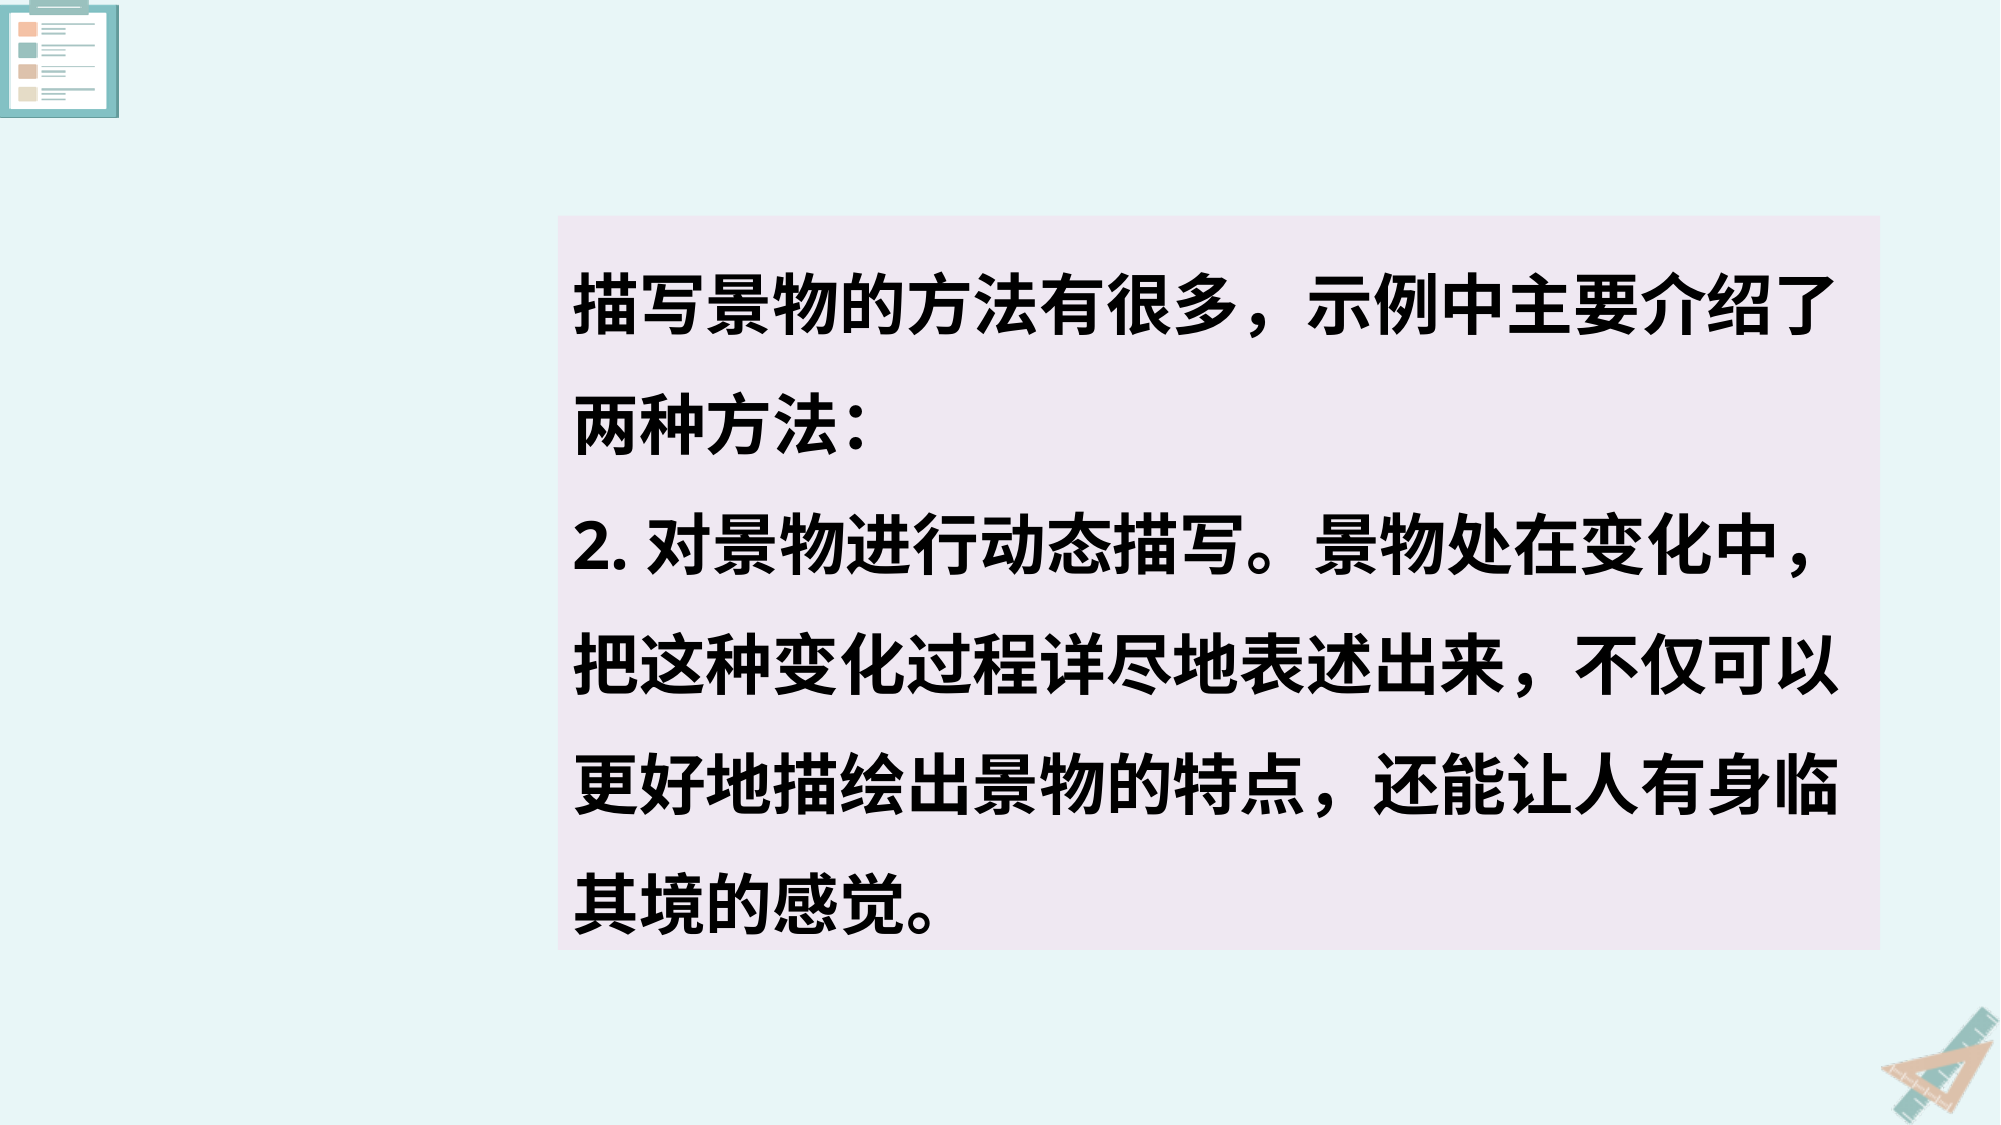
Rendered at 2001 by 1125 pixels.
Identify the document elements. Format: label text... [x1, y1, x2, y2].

text_box 描写景物的方法有很多，示例中主要介绍了两种方法： 2.对景物进行动态描写。景物处在变化中，把这种变化过程详尽地表述出来，不仅可以更好地描绘出景物的特点，还能让人有身临其境的感觉。 [557, 215, 1881, 950]
picture [0, 0, 119, 119]
picture [1881, 1006, 2000, 1125]
